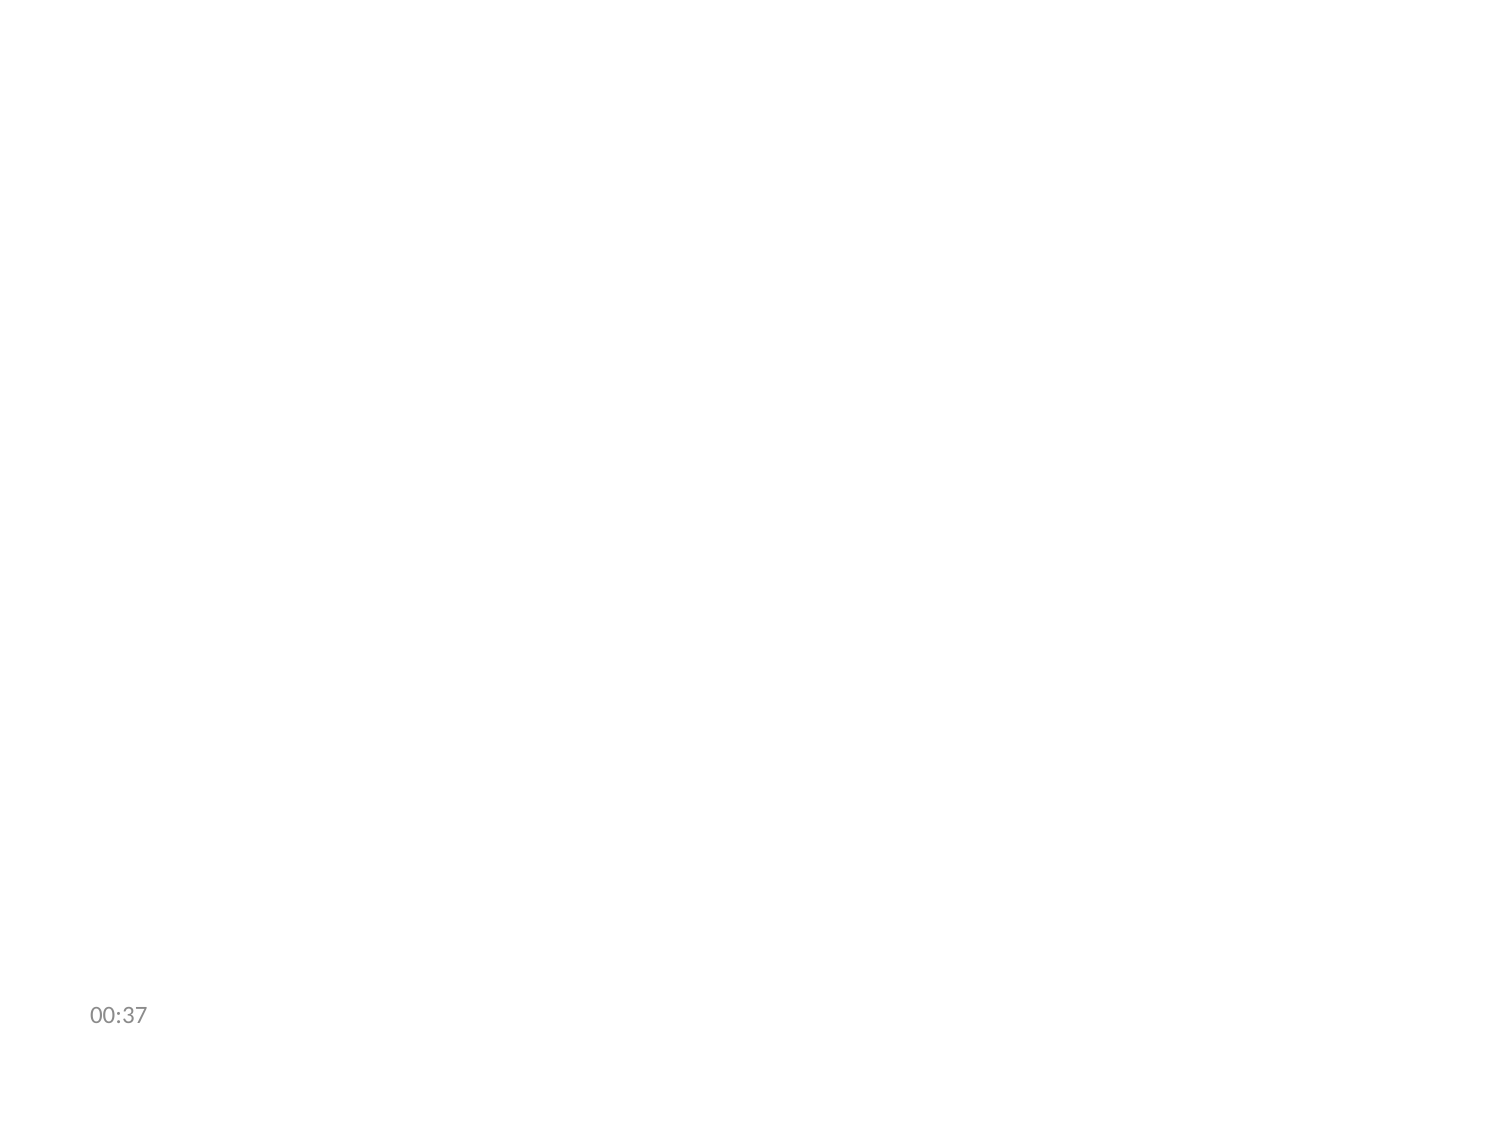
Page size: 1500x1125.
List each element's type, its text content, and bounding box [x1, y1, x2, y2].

text_box 15:35 [75, 983, 425, 1044]
